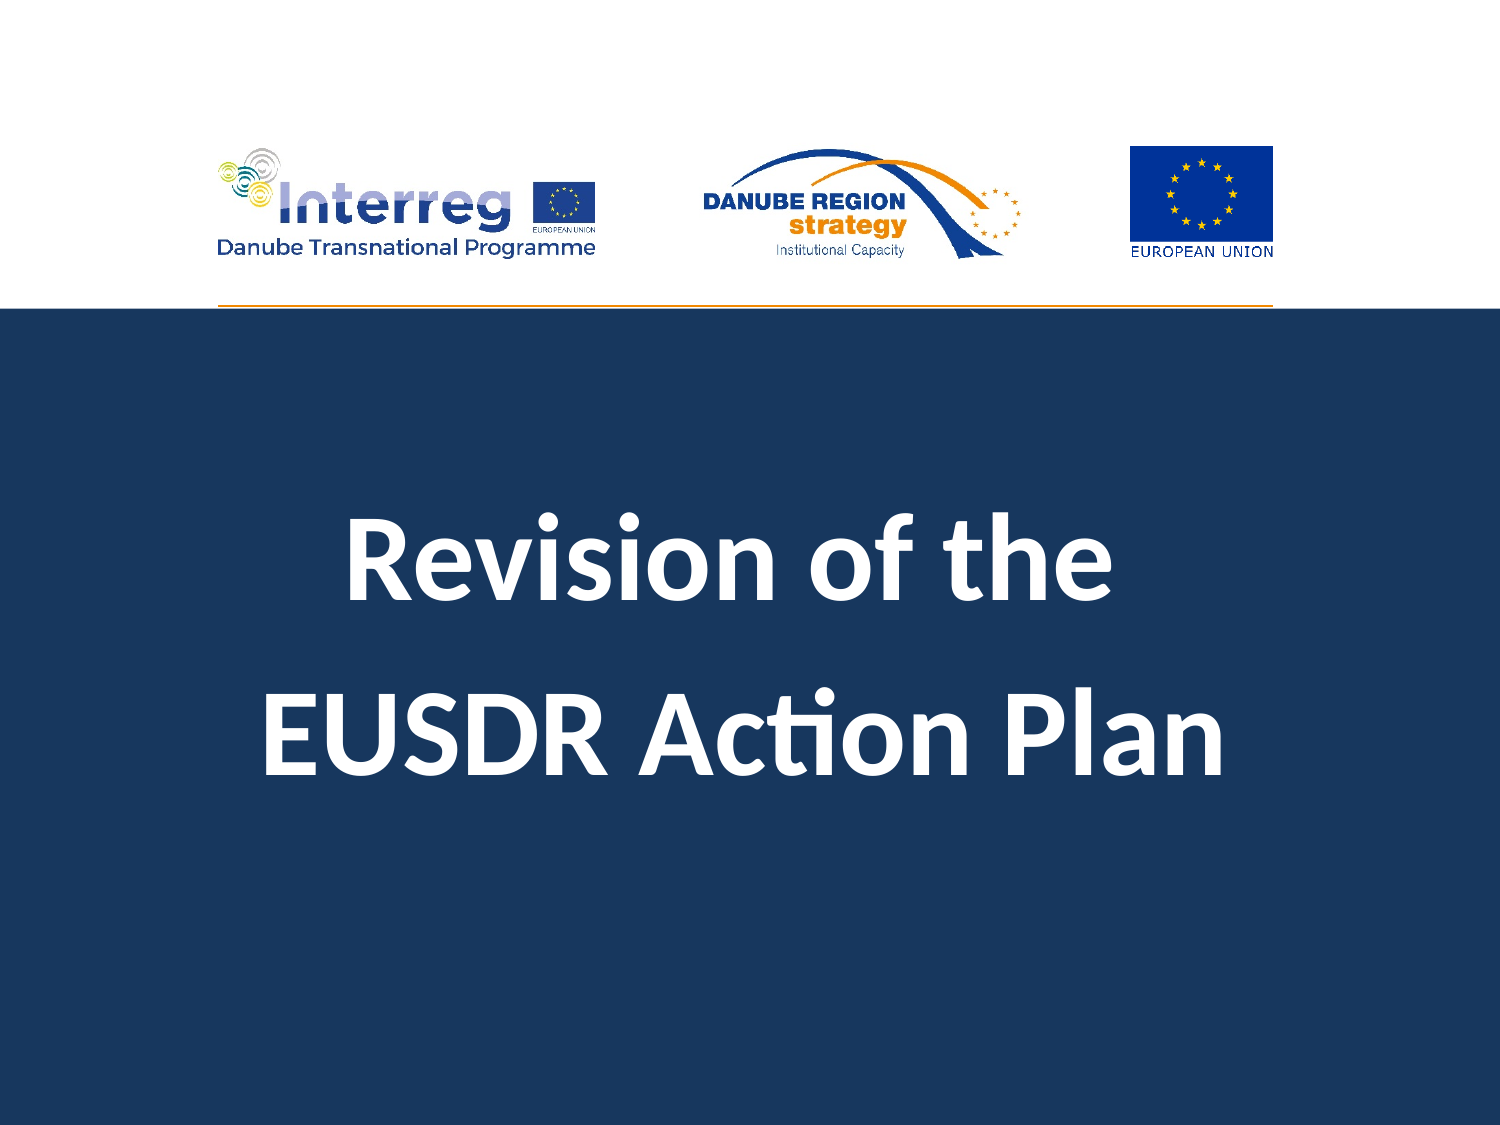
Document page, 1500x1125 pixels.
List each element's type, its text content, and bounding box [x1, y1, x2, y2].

text_box [0, 306, 1500, 1125]
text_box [218, 131, 1273, 275]
list Revision of the EUSDR Action Plan [76, 468, 1412, 1059]
